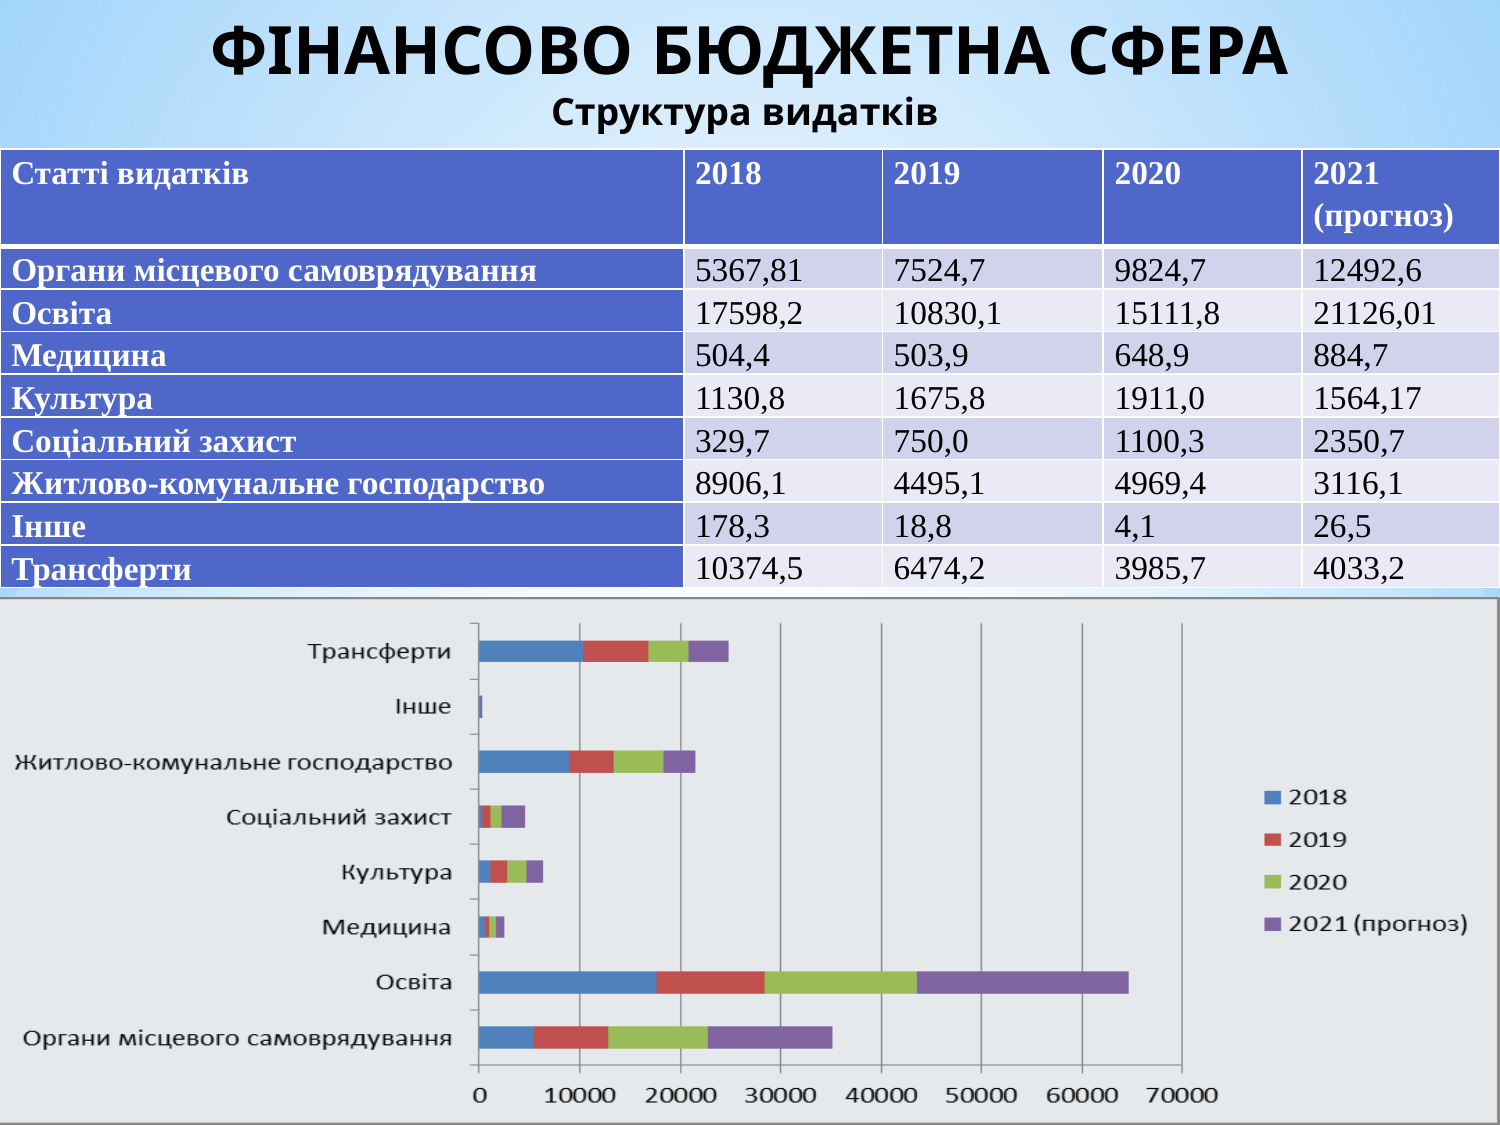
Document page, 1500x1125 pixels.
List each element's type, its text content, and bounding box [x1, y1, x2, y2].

table_cell 12492,6 [1303, 249, 1499, 288]
table_cell 178,3 [685, 503, 882, 544]
table_cell 884,7 [1303, 332, 1499, 373]
picture [0, 597, 1500, 1125]
table_cell 10830,1 [883, 290, 1102, 331]
table_cell 6474,2 [883, 546, 1102, 587]
table_cell 4495,1 [883, 460, 1102, 501]
table_cell 1911,0 [1104, 375, 1301, 416]
table_cell Культура [1, 375, 683, 416]
table_header Статті видатків [1, 150, 683, 244]
table_cell Житлово-комунальне господарство [1, 460, 683, 501]
table_cell 4969,4 [1104, 460, 1301, 501]
table_cell 4,1 [1104, 503, 1301, 544]
table_cell 503,9 [883, 332, 1102, 373]
table_cell 3116,1 [1303, 460, 1499, 501]
table_cell Трансферти [1, 546, 683, 587]
table_cell 4033,2 [1303, 546, 1499, 587]
table_cell 329,7 [685, 418, 882, 459]
table_cell 18,8 [883, 503, 1102, 544]
table_cell 5367,81 [685, 249, 882, 288]
table_cell Медицина [1, 332, 683, 373]
table_cell Органи місцевого самоврядування [1, 249, 683, 288]
table_cell 26,5 [1303, 503, 1499, 544]
table_cell 3985,7 [1104, 546, 1301, 587]
table_cell 1130,8 [685, 375, 882, 416]
table_cell 15111,8 [1104, 290, 1301, 331]
table_cell 10374,5 [685, 546, 882, 587]
table_cell Соціальний захист [1, 418, 683, 459]
table_cell Інше [1, 503, 683, 544]
table_header 2019 [883, 150, 1102, 244]
table_cell 648,9 [1104, 332, 1301, 373]
table_cell 750,0 [883, 418, 1102, 459]
table_cell 21126,01 [1303, 290, 1499, 331]
table_cell Освіта [1, 290, 683, 331]
table_cell 17598,2 [685, 290, 882, 331]
table_cell 9824,7 [1104, 249, 1301, 288]
table_header 2018 [685, 150, 882, 244]
table_cell 7524,7 [883, 249, 1102, 288]
table_cell 1564,17 [1303, 375, 1499, 416]
table_header 2020 [1104, 150, 1301, 244]
table_cell 1100,3 [1104, 418, 1301, 459]
table_cell 8906,1 [685, 460, 882, 501]
table_header 2021 (прогноз) [1303, 150, 1499, 244]
title ФІНАНСОВО БЮДЖЕТНА СФЕРА Структура видатків [0, 0, 1500, 148]
table_cell 1675,8 [883, 375, 1102, 416]
table_cell 504,4 [685, 332, 882, 373]
table_cell 2350,7 [1303, 418, 1499, 459]
